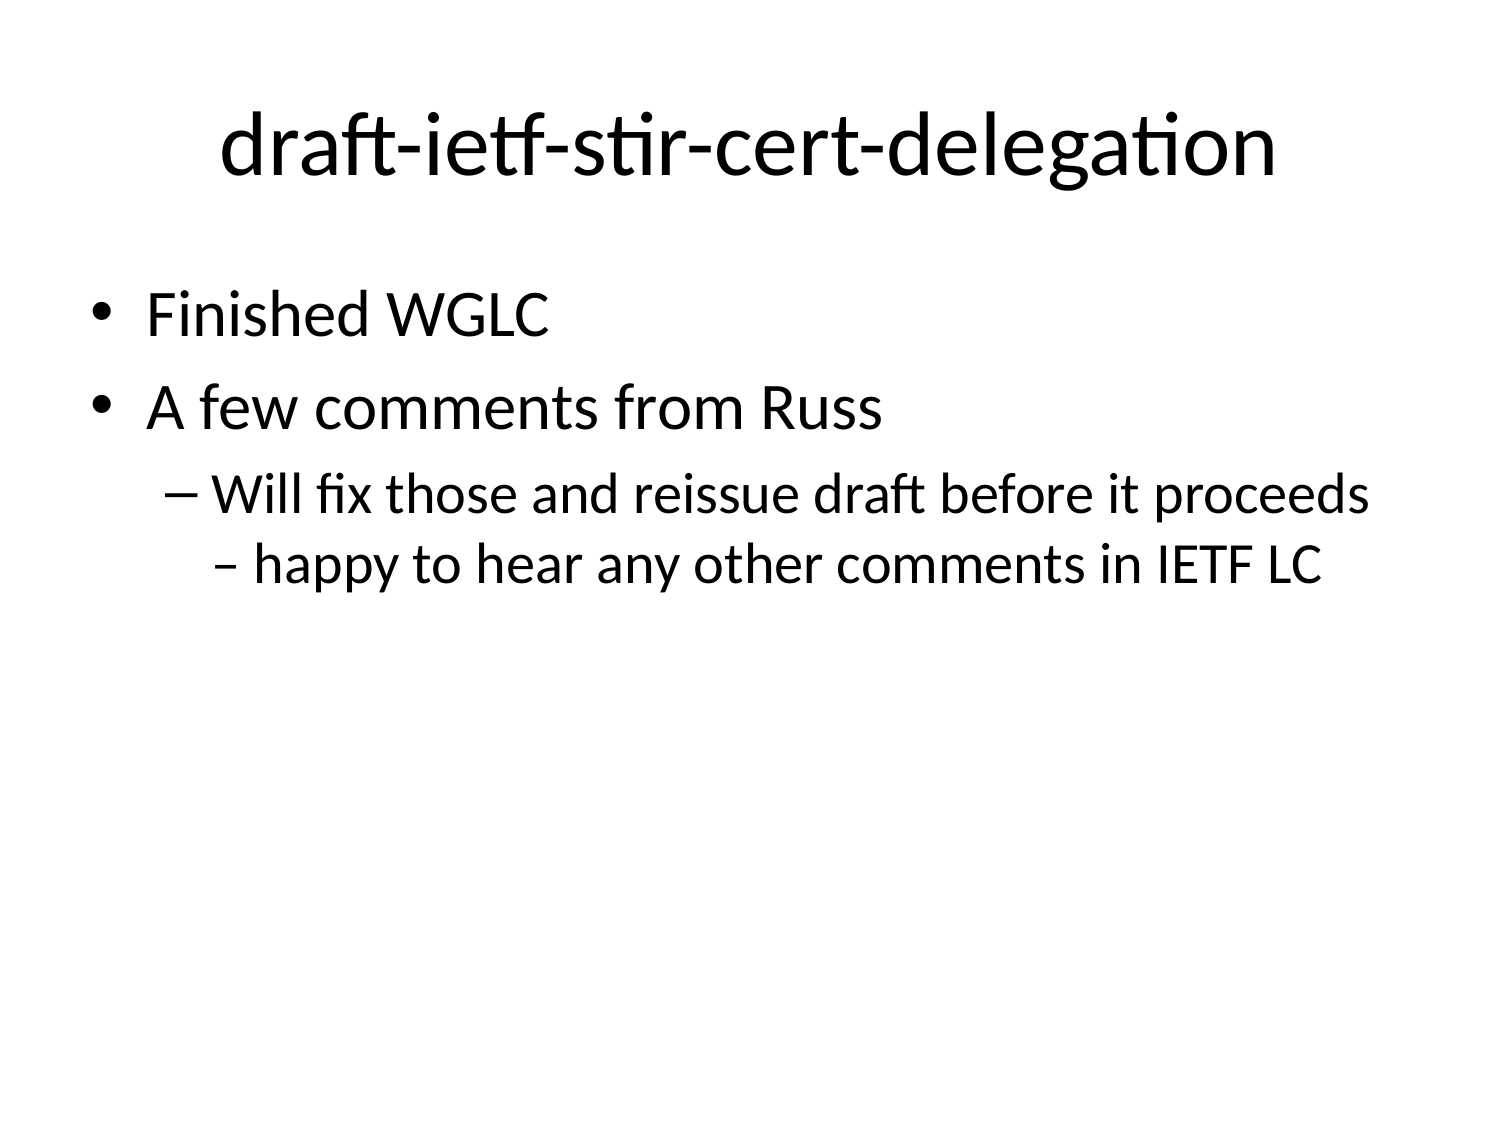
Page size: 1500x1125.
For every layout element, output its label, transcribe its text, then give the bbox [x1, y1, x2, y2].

list Finished WGLC A few comments from Russ Will fix those and reissue draft before it proceeds – happy to hear any other comments in IETF LC [75, 262, 1425, 1005]
title draft-ietf-stir-cert-delegation [75, 45, 1425, 233]
